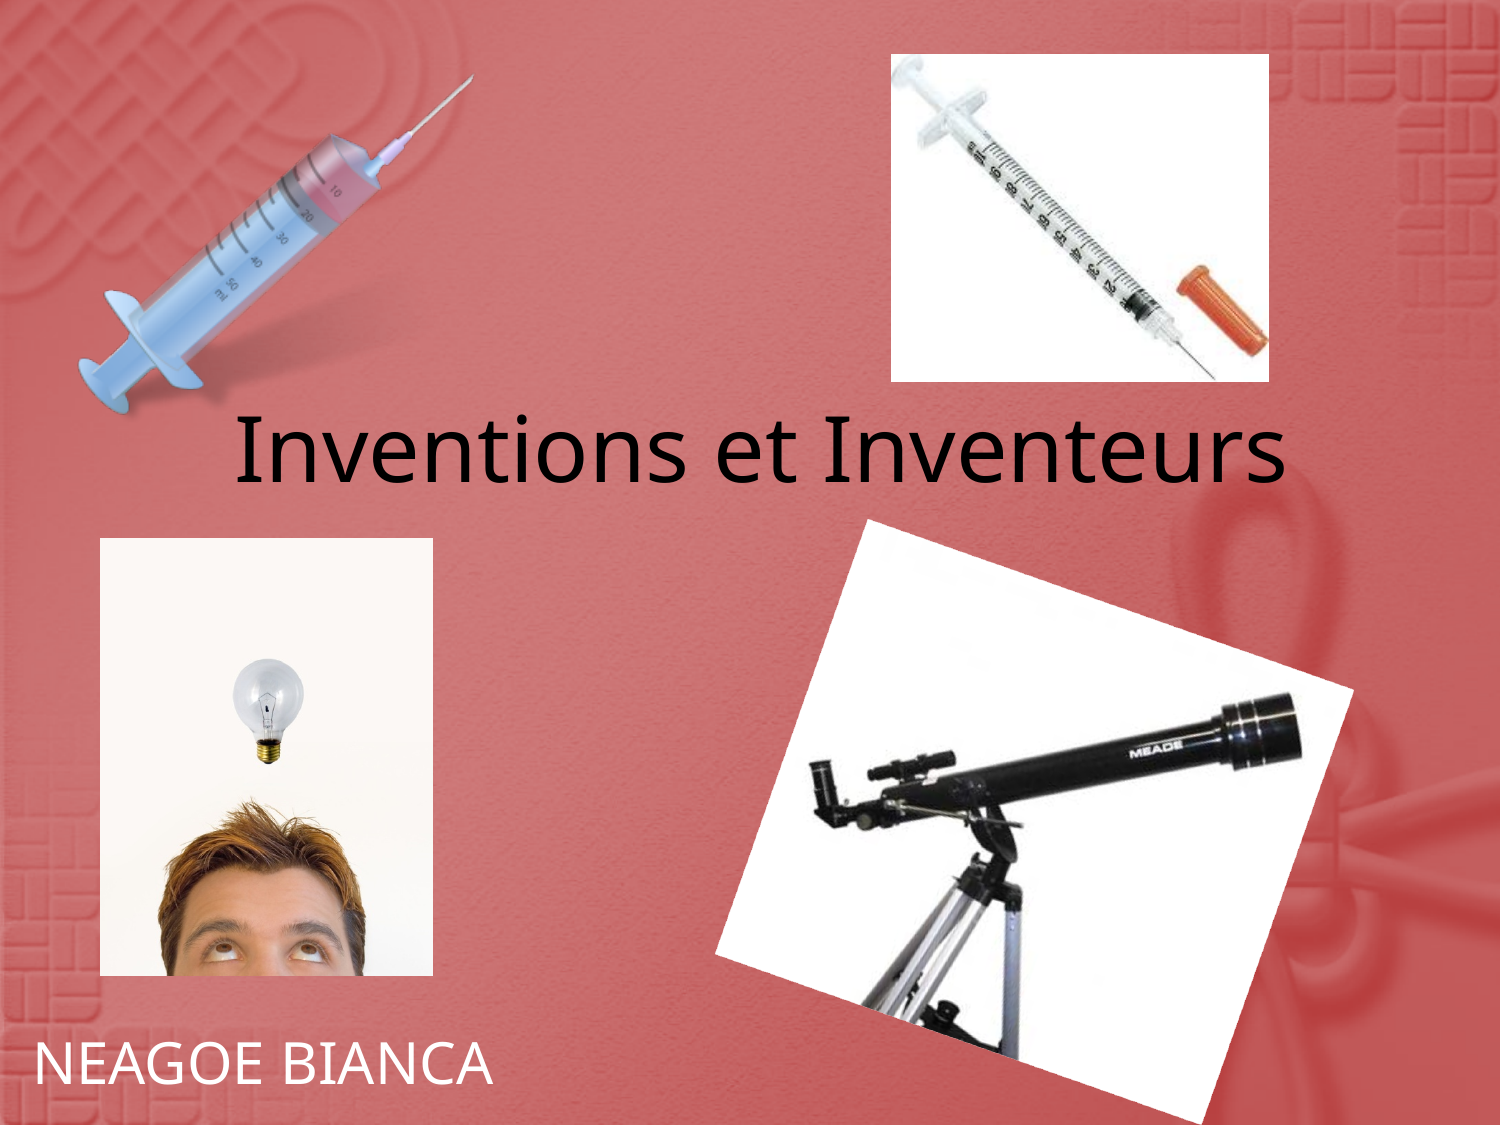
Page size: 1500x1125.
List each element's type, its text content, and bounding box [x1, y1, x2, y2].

picture [75, 41, 478, 444]
picture [890, 53, 1270, 383]
subtitle NEAGOE BIANCA [0, 1018, 526, 1125]
title Inventions et Inventeurs [112, 281, 1412, 610]
picture [716, 520, 1353, 1124]
picture [99, 537, 434, 978]
